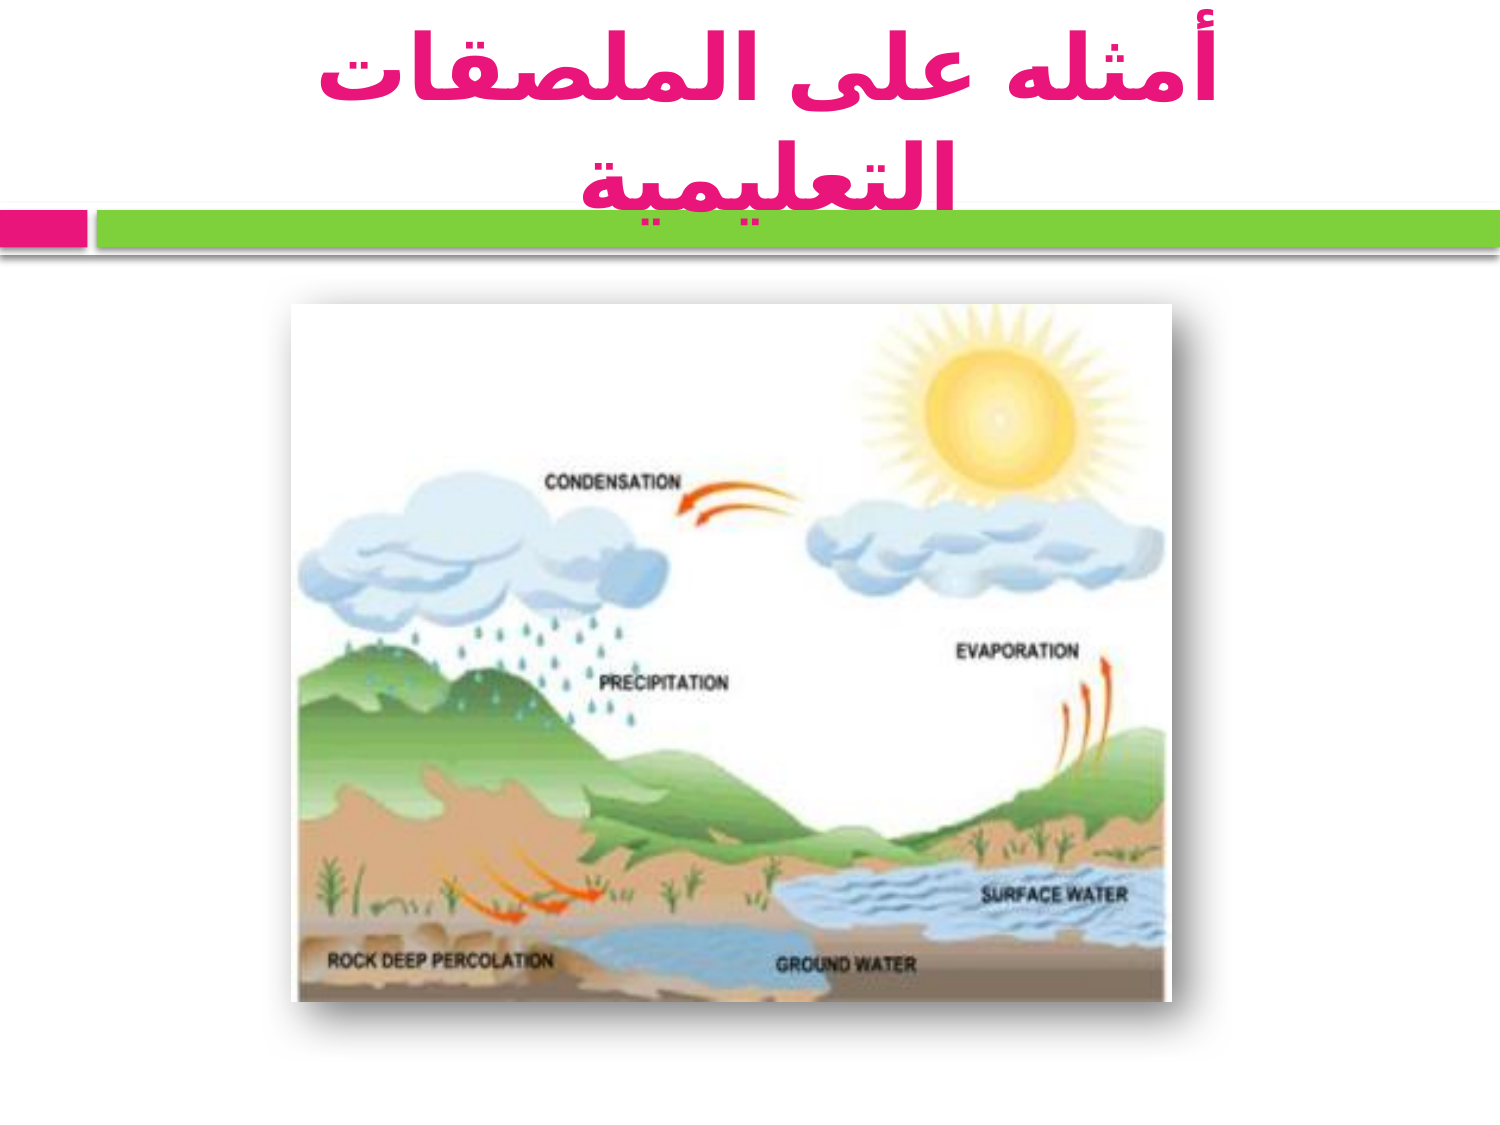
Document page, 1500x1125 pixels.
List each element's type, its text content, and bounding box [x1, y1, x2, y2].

title أمثله على الملصقات التعليمية [100, 37, 1438, 200]
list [291, 304, 1173, 1002]
